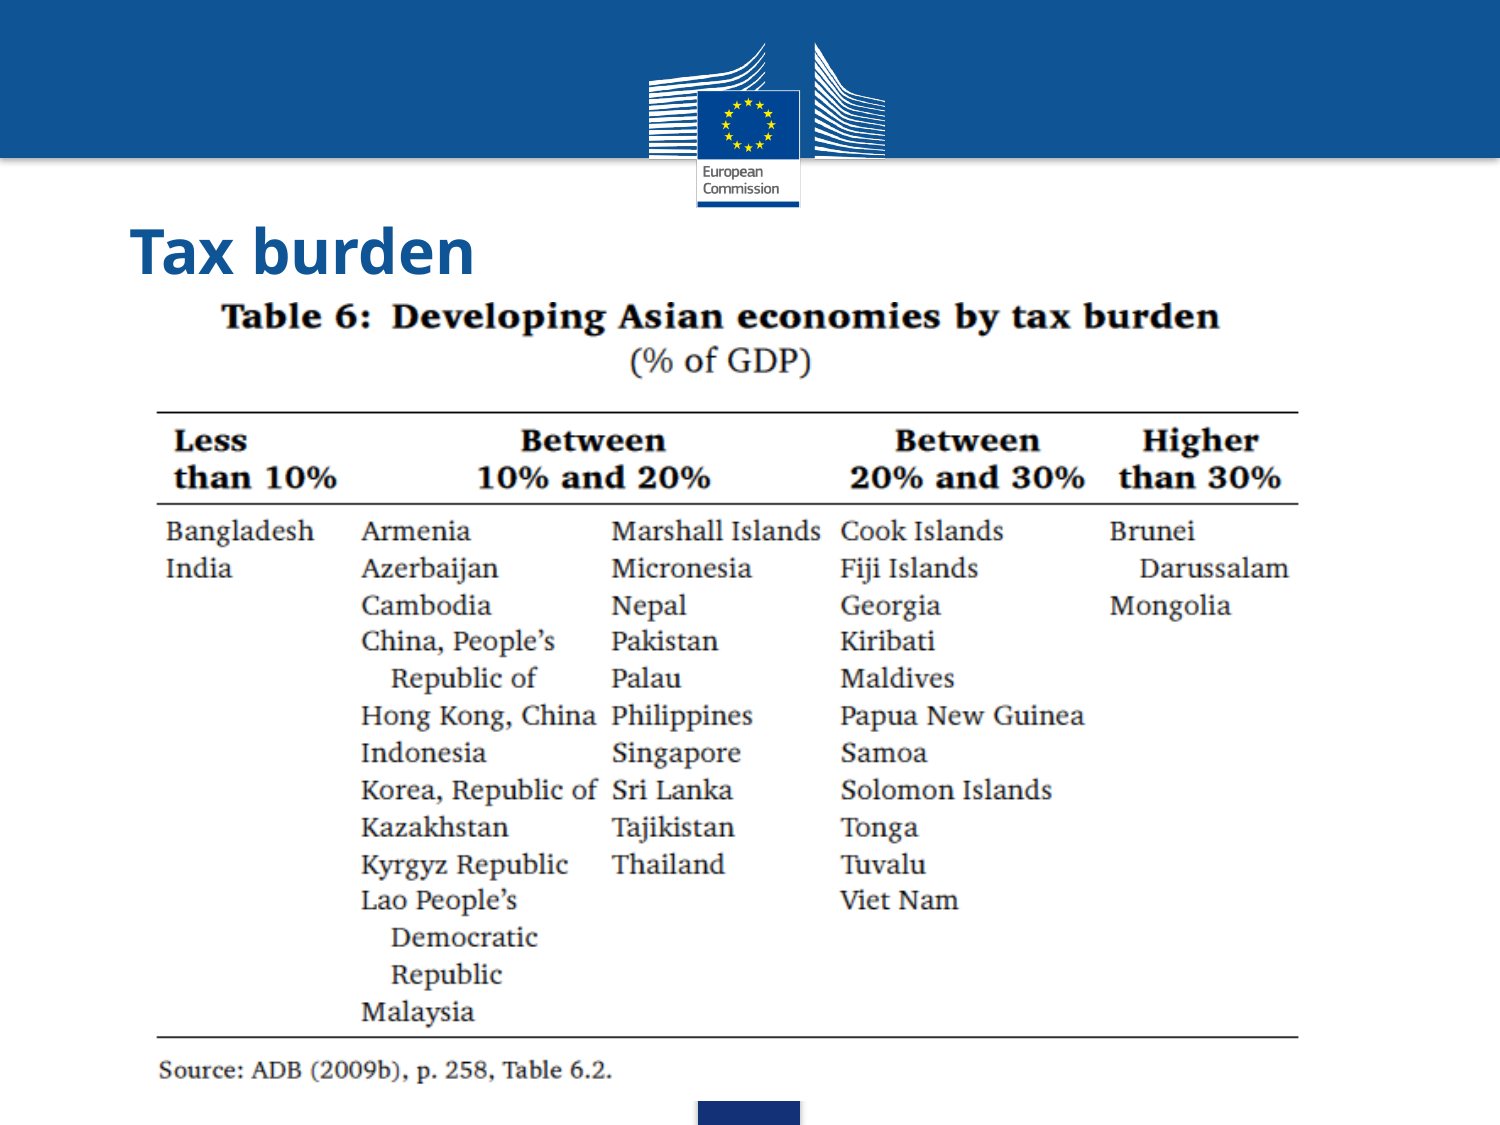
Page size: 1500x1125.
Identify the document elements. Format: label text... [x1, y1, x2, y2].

title Tax burden [56, 172, 1407, 327]
picture [147, 302, 1319, 1101]
picture [649, 42, 885, 172]
